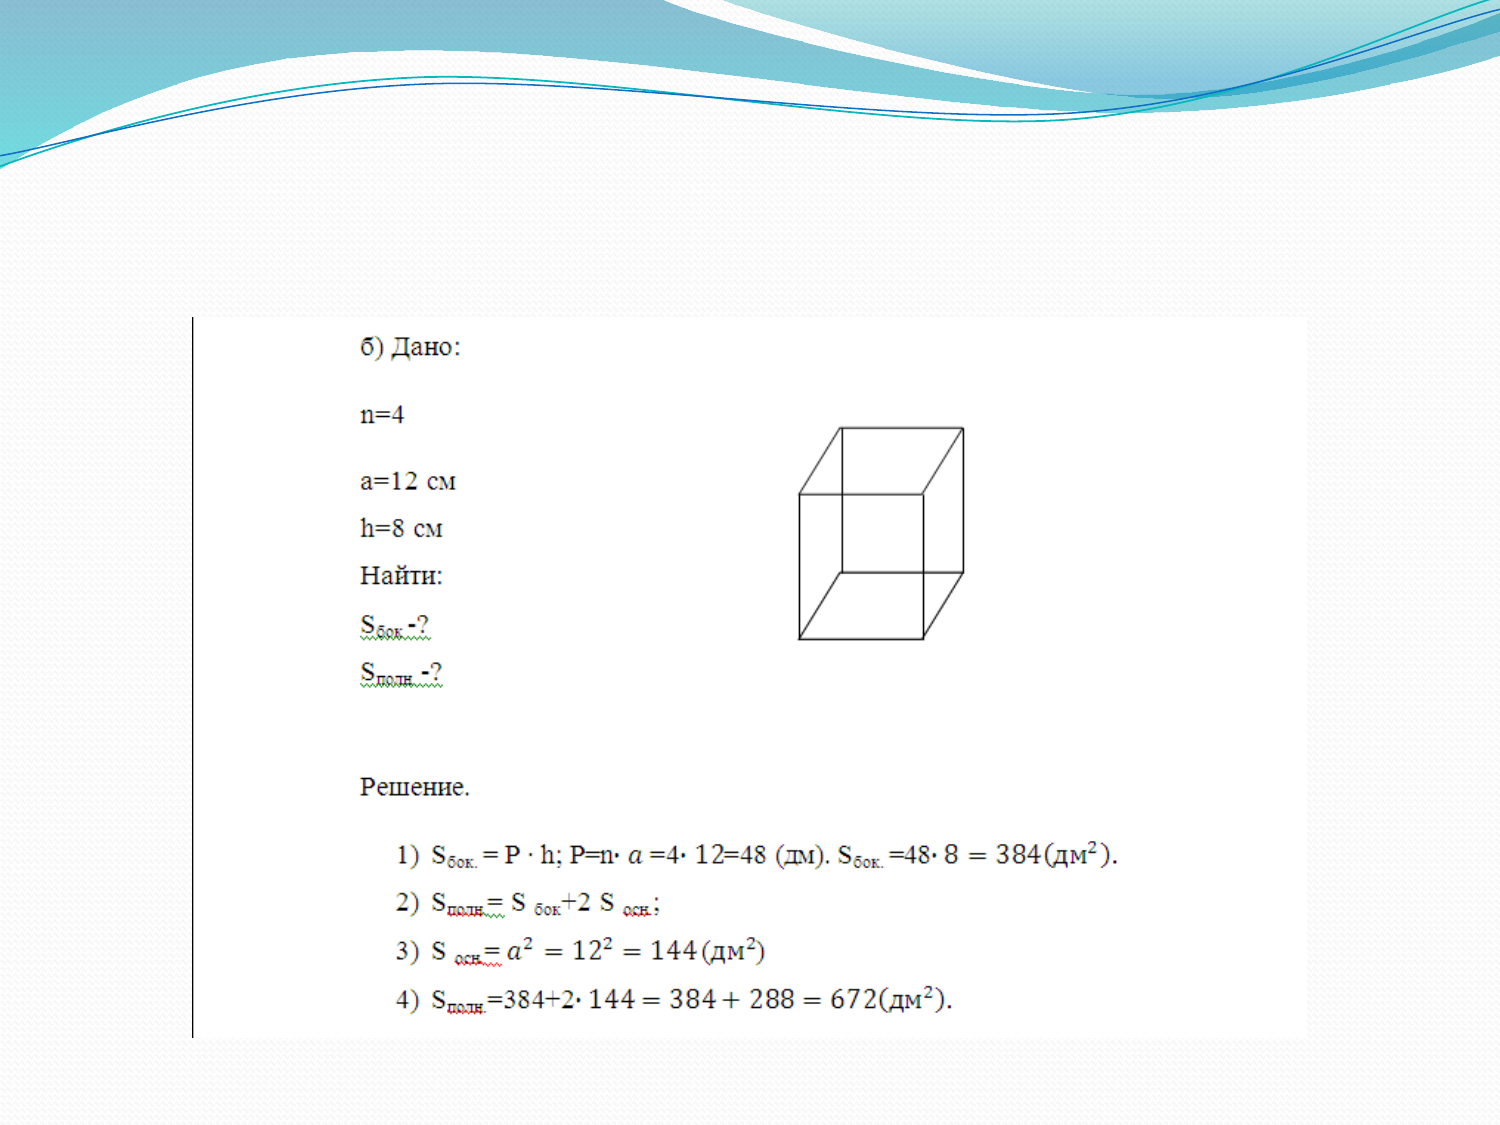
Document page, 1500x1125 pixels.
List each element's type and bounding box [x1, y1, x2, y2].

list [192, 317, 1308, 1038]
